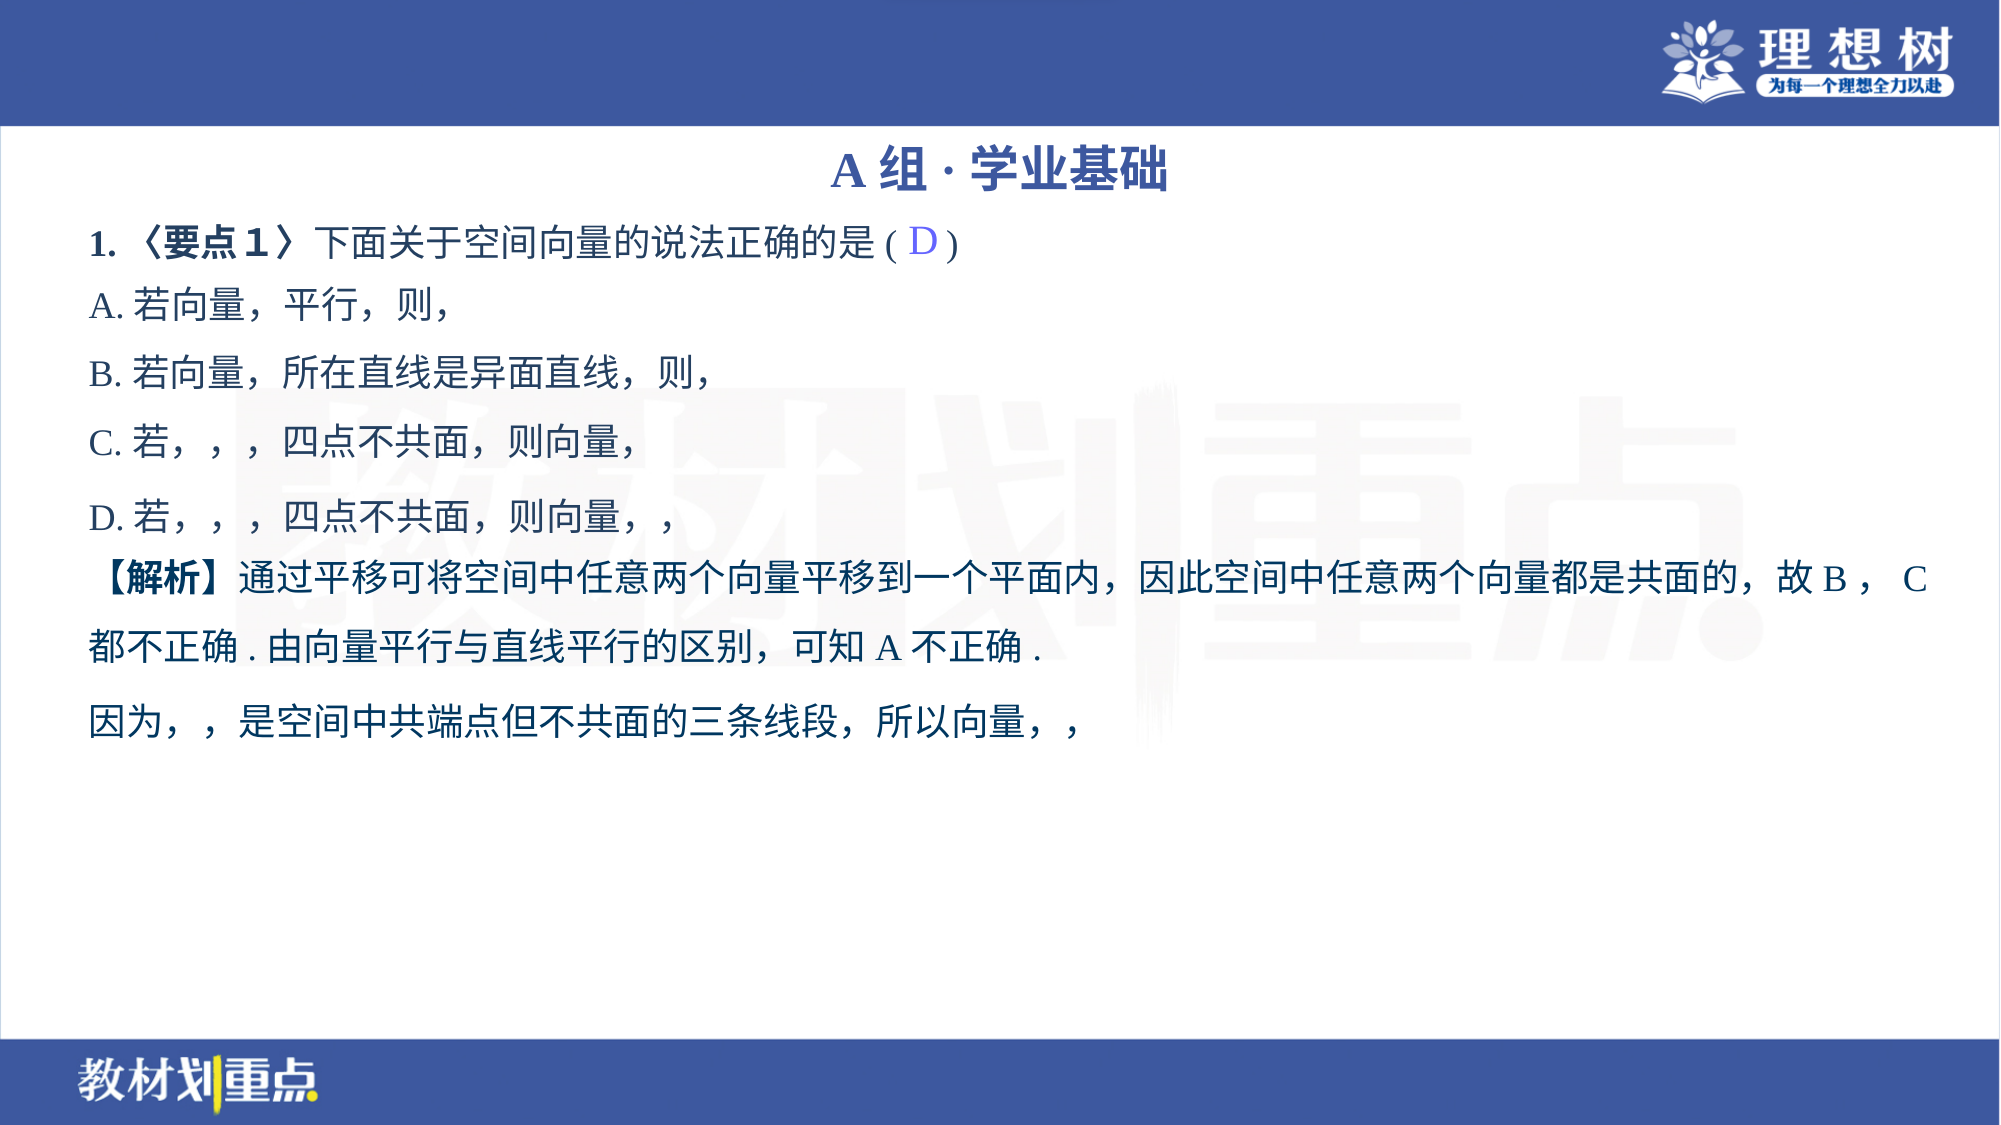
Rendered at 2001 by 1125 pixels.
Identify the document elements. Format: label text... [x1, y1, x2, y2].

text_box 1.〈要点１〉下面关于空间向量的说法正确的是( ) [88, 197, 1911, 257]
picture [0, 0, 2000, 1125]
text_box D [893, 211, 954, 261]
text_box A组·学业基础 [88, 135, 1911, 196]
